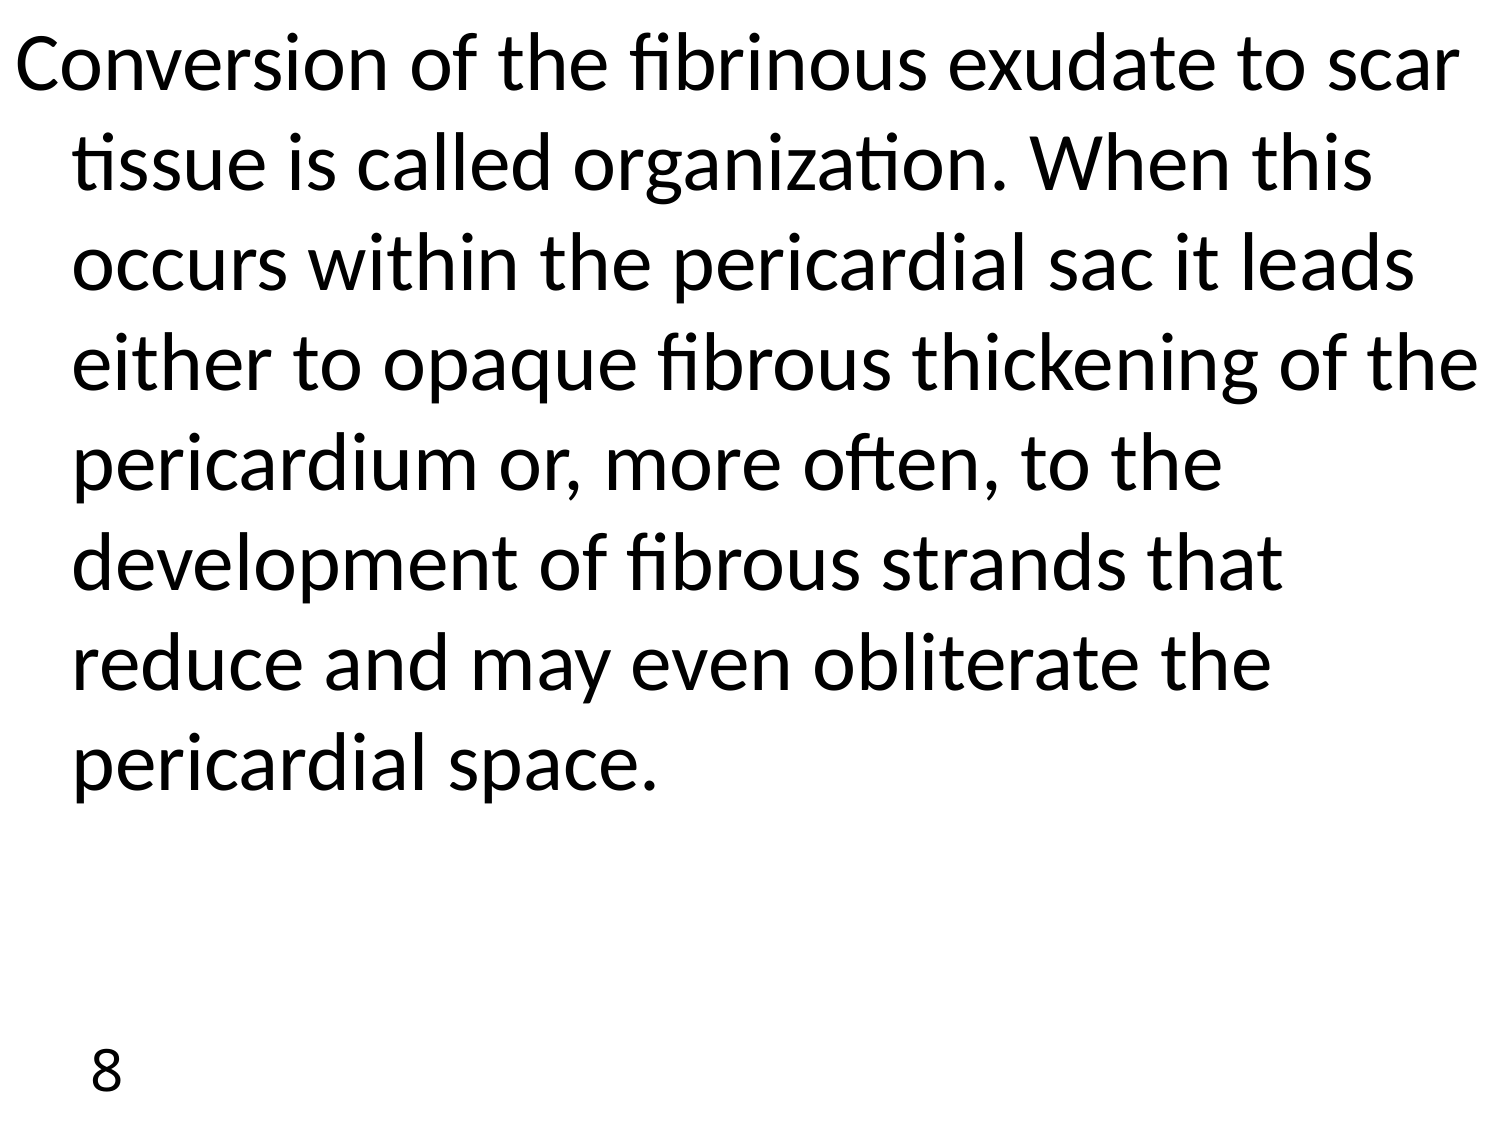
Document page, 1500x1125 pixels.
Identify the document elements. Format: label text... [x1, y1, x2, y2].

slide_number 8 [75, 1042, 425, 1103]
list Conversion of the fibrinous exudate to scar tissue is called organization. When this occurs within the pericardial sac it leads either to opaque fibrous thickening of the pericardium or, more often, to the development of fibrous strands that reduce and may even obliterate the pericardial space. [0, 0, 1500, 1125]
